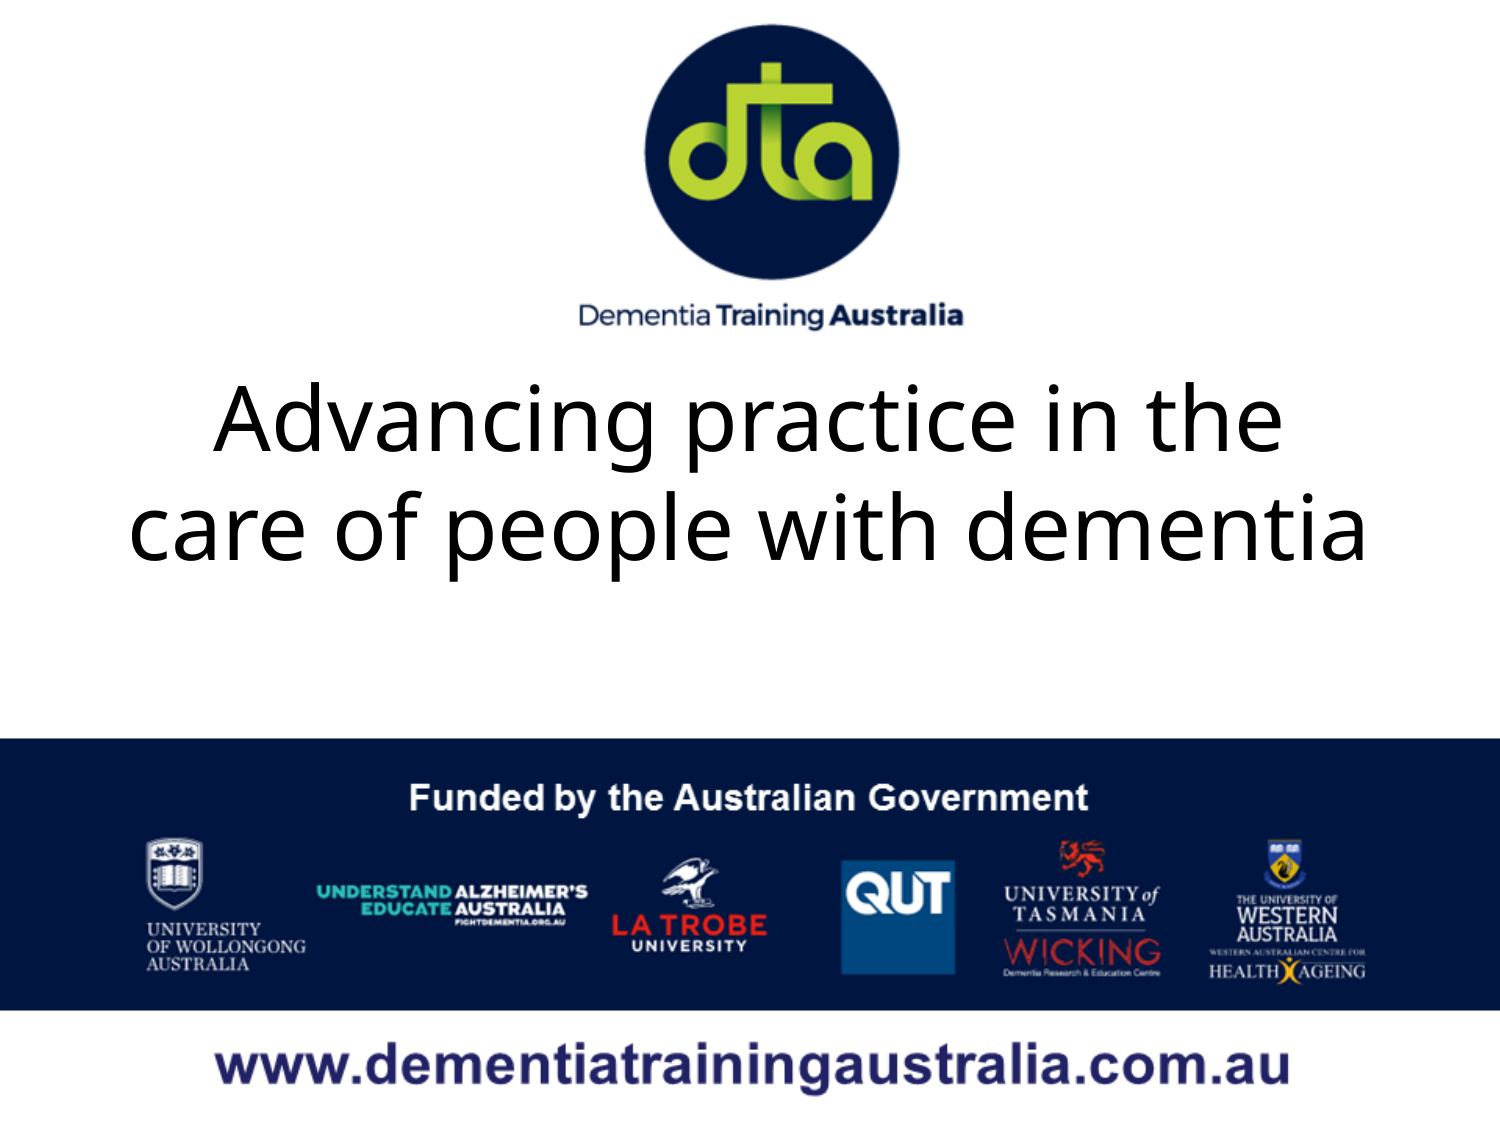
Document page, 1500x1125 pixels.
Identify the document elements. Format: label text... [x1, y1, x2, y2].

picture [0, 0, 1500, 1125]
title Advancing practice in the care of people with dementia [112, 349, 1388, 591]
